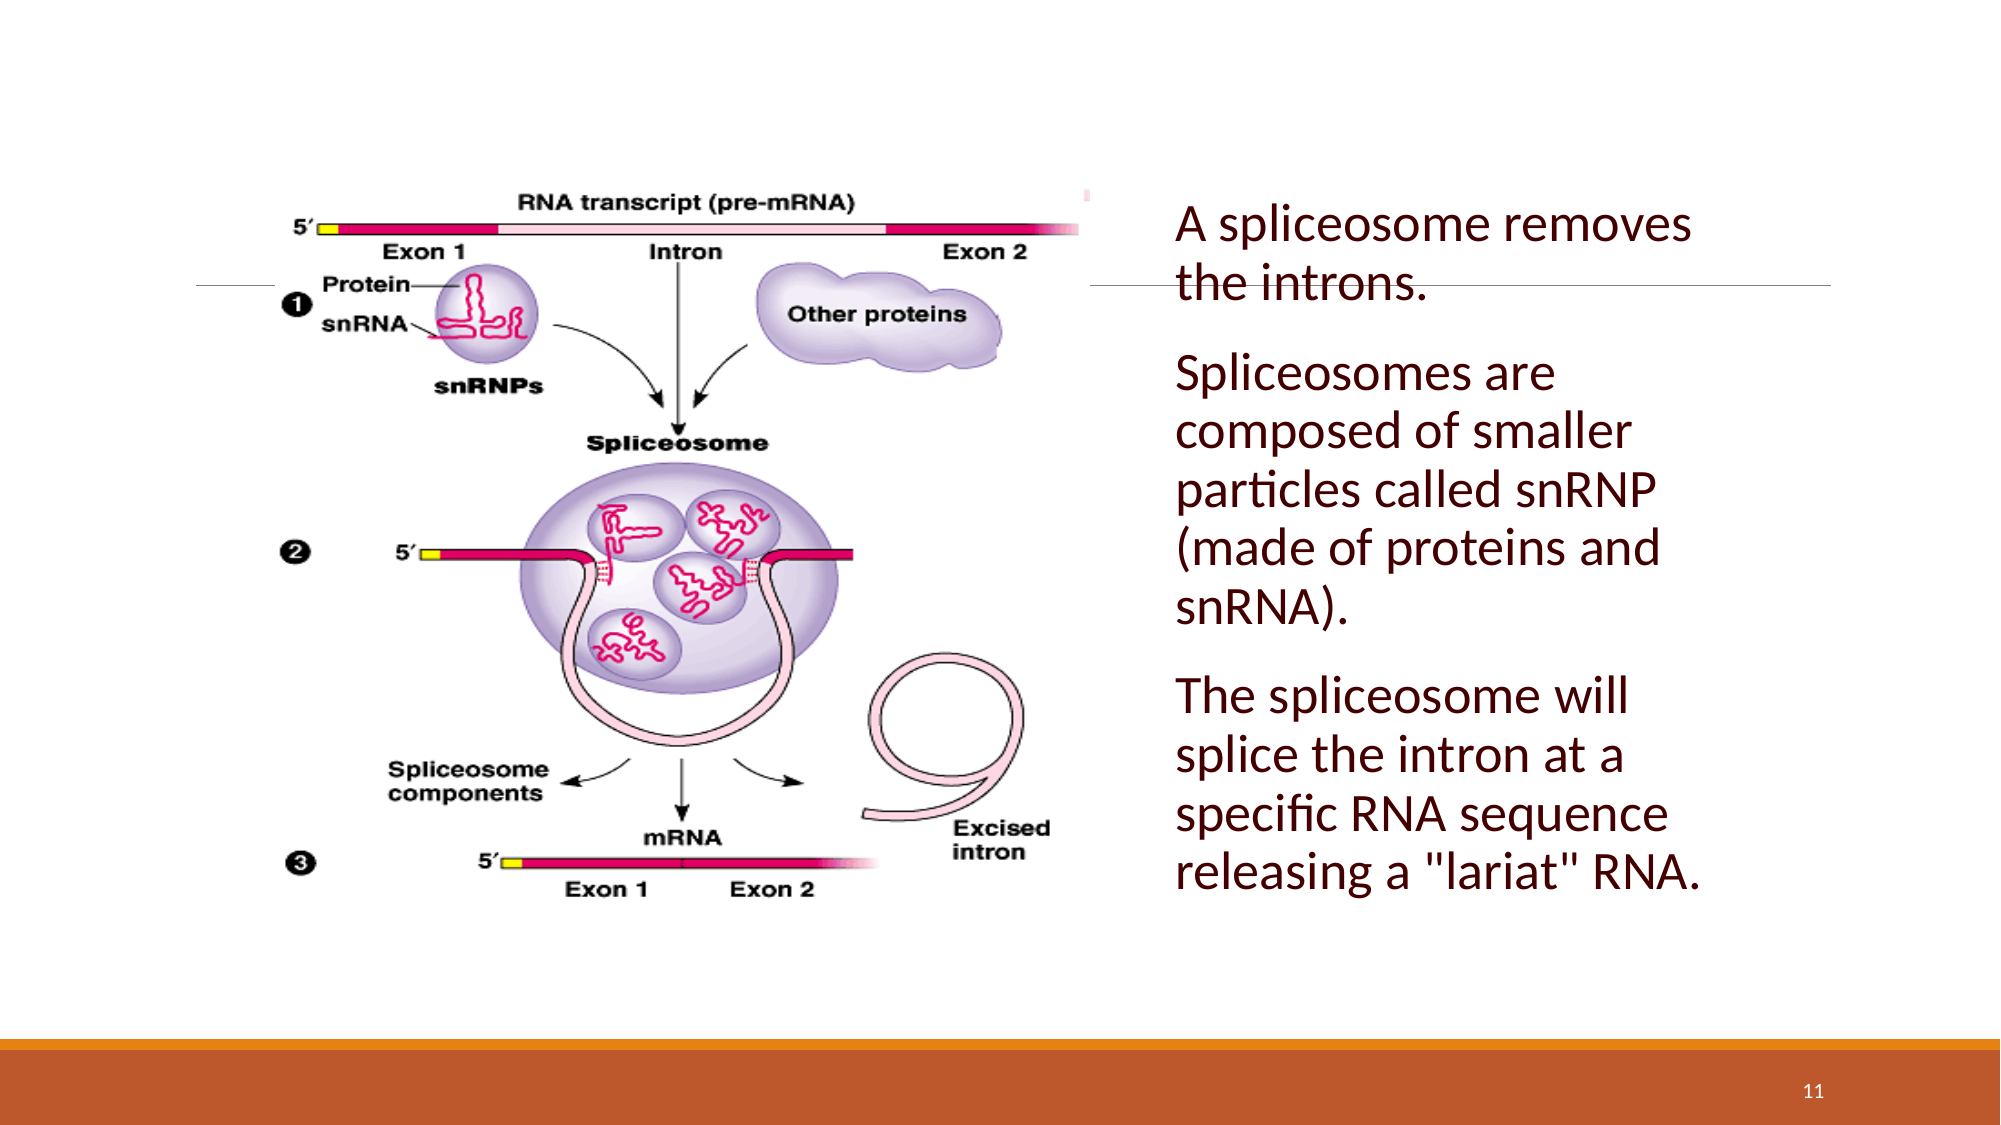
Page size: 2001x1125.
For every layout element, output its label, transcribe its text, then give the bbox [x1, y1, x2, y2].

list A spliceosome removes the introns. Spliceosomes are composed of smaller particles called snRNP (made of proteins and snRNA). The spliceosome will splice the intron at a specific RNA sequence releasing a "lariat" RNA. [1100, 187, 1750, 1005]
slide_number 11 [1624, 1059, 1840, 1120]
picture [274, 185, 1091, 901]
title Removing Introns [180, 47, 1830, 285]
